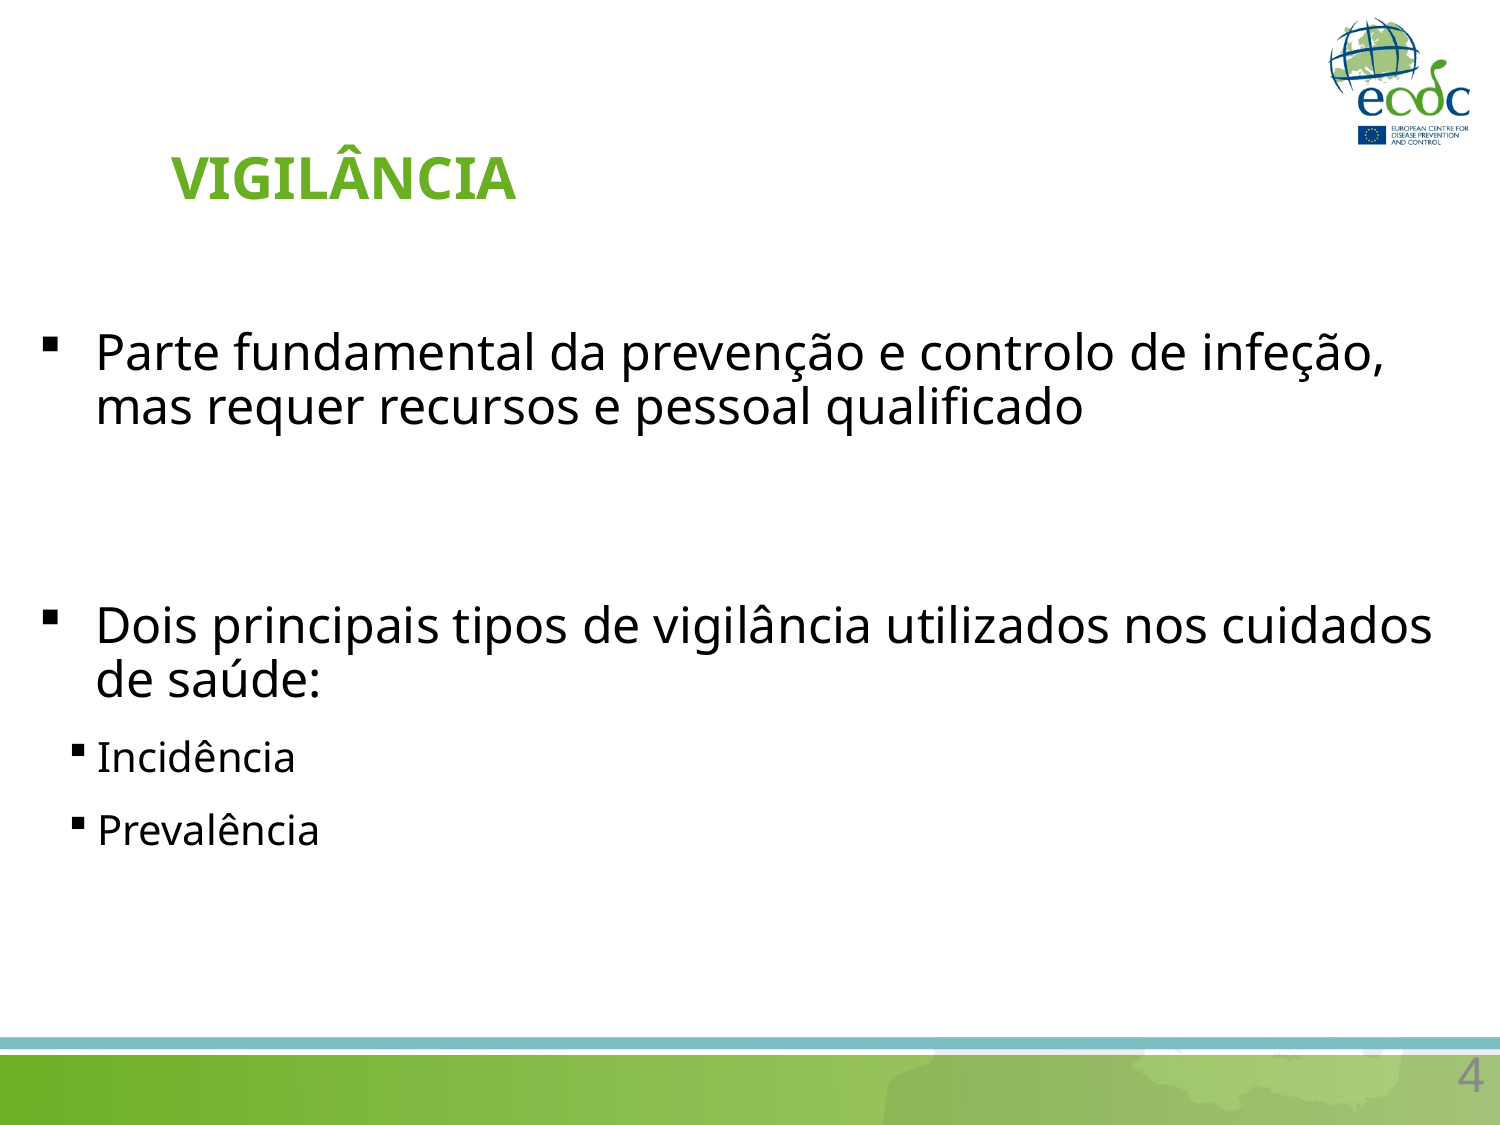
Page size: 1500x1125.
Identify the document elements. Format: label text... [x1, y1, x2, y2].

list Parte fundamental da prevenção e controlo de infeção, mas requer recursos e pessoal qualificado Dois principais tipos de vigilância utilizados nos cuidados de saúde: Incidência Prevalência [38, 326, 1438, 996]
picture [1328, 17, 1473, 148]
slide_number 4 [1149, 1042, 1500, 1103]
title VIGILÂNCIA [171, 149, 1404, 265]
picture [0, 1037, 1500, 1125]
